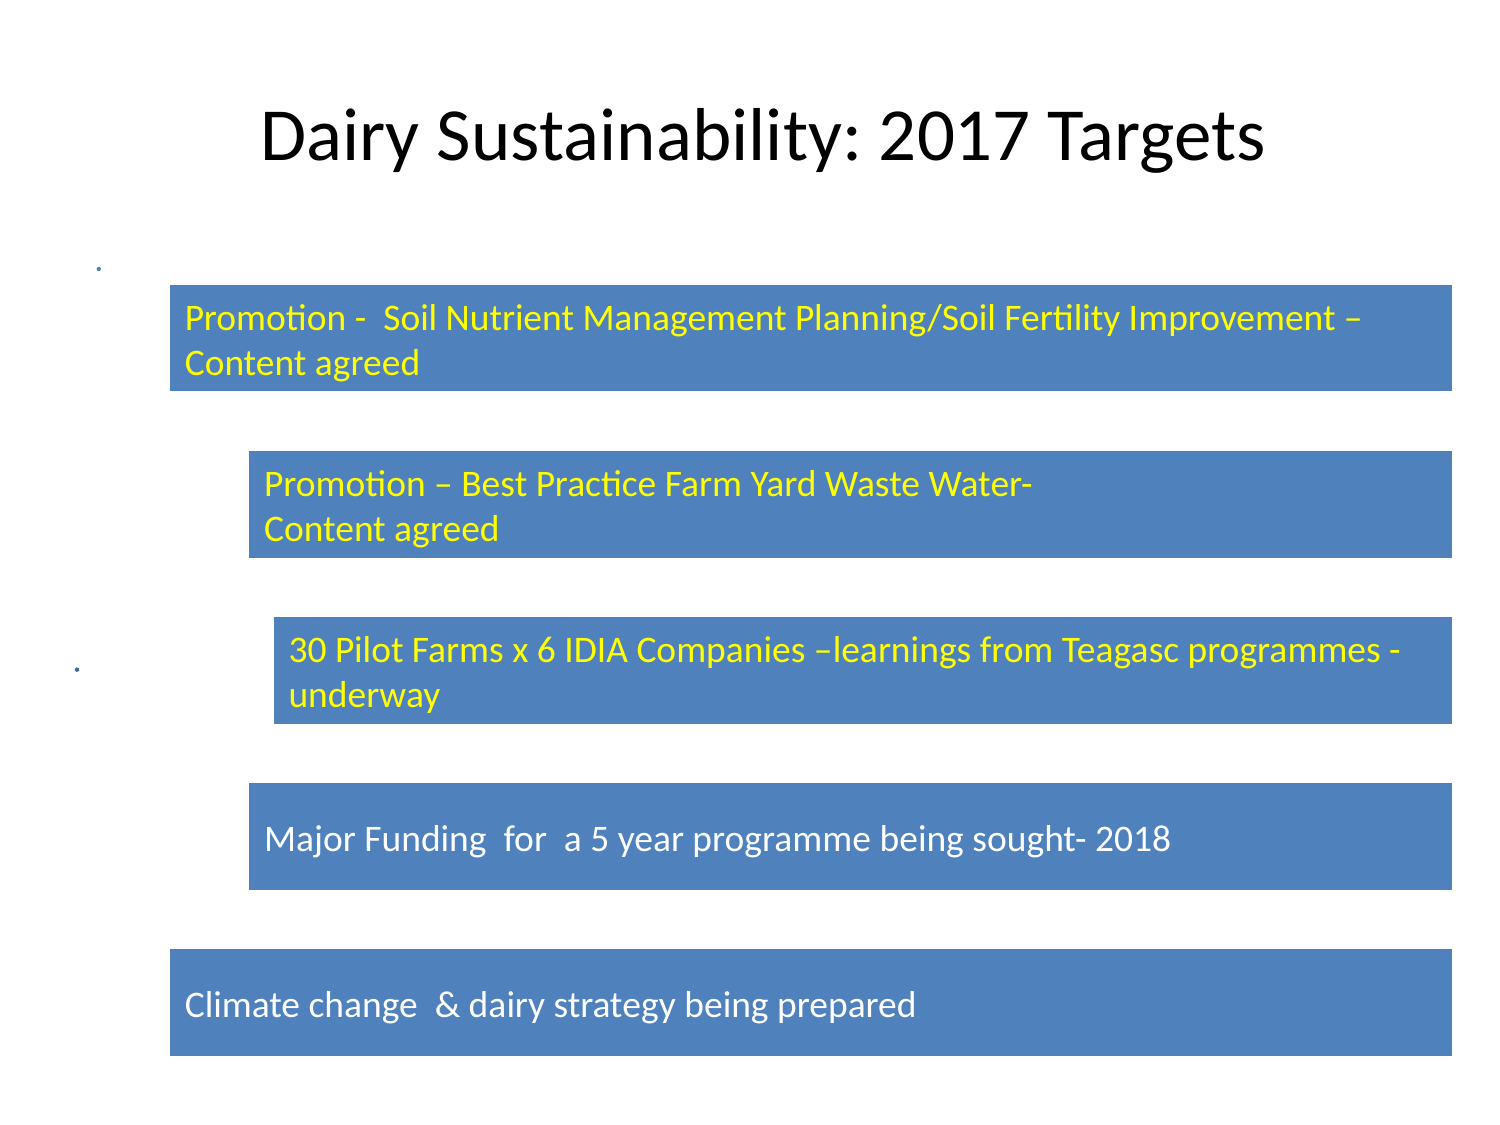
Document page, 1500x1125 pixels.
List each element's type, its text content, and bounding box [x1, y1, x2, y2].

text_box Dairy Sustainability: 2017 Targets [54, 78, 1472, 183]
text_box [71, 178, 1455, 1066]
